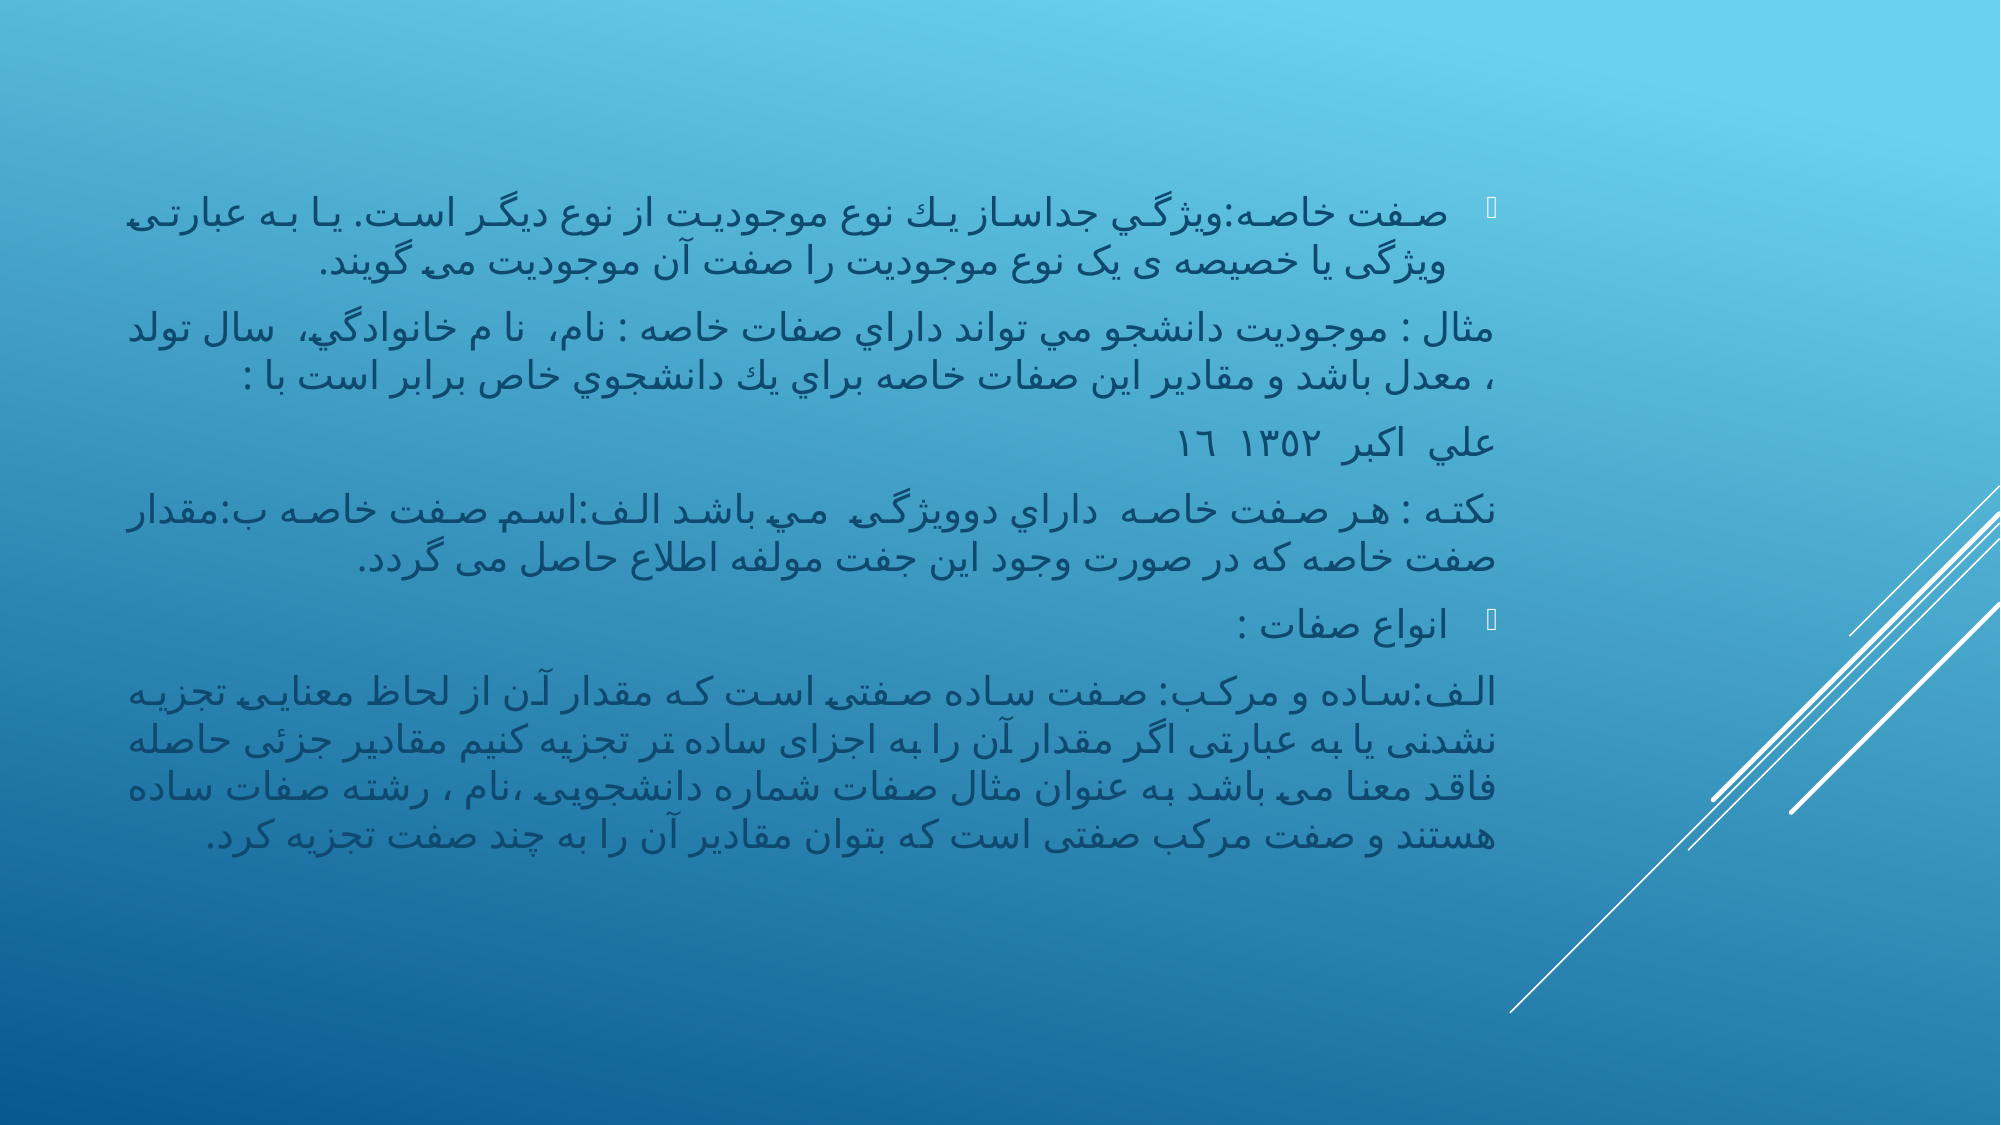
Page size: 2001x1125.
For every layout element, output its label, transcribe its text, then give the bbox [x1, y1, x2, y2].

list صفت خاصه:ويژگي جداساز يك نوع موجوديت از نوع ديگر است. یا به عبارتی ویژگی یا خصیصه ی یک نوع موجودیت را صفت آن موجودیت می گویند. مثال : موجوديت دانشجو مي تواند داراي صفات خاصه : نام، نا م خانوادگي، سال تولد ، معدل باشد و مقادير اين صفات خاصه براي يك دانشجوي خاص برابر است با : علي اكبر ١٣٥٢ ١٦ نكته : هر صفت خاصه داراي دوویژگی مي باشد الف:اسم صفت خاصه ب:مقدار صفت خاصه كه در صورت وجود اين جفت مولفه اطلاع حاصل می گردد. انواع صفات : الف:ساده و مرکب: صفت ساده صفتی است که مقدار آن از لحاظ معنایی تجزیه نشدنی یا به عبارتی اگر مقدار آن را به اجزای ساده تر تجزیه کنیم مقادیر جزئی حاصله فاقد معنا می باشد به عنوان مثال صفات شماره دانشجویی ،نام ، رشته صفات ساده هستند و صفت مرکب صفتی است که بتوان مقادیر آن را به چند صفت تجزیه کرد. [112, 112, 1513, 919]
